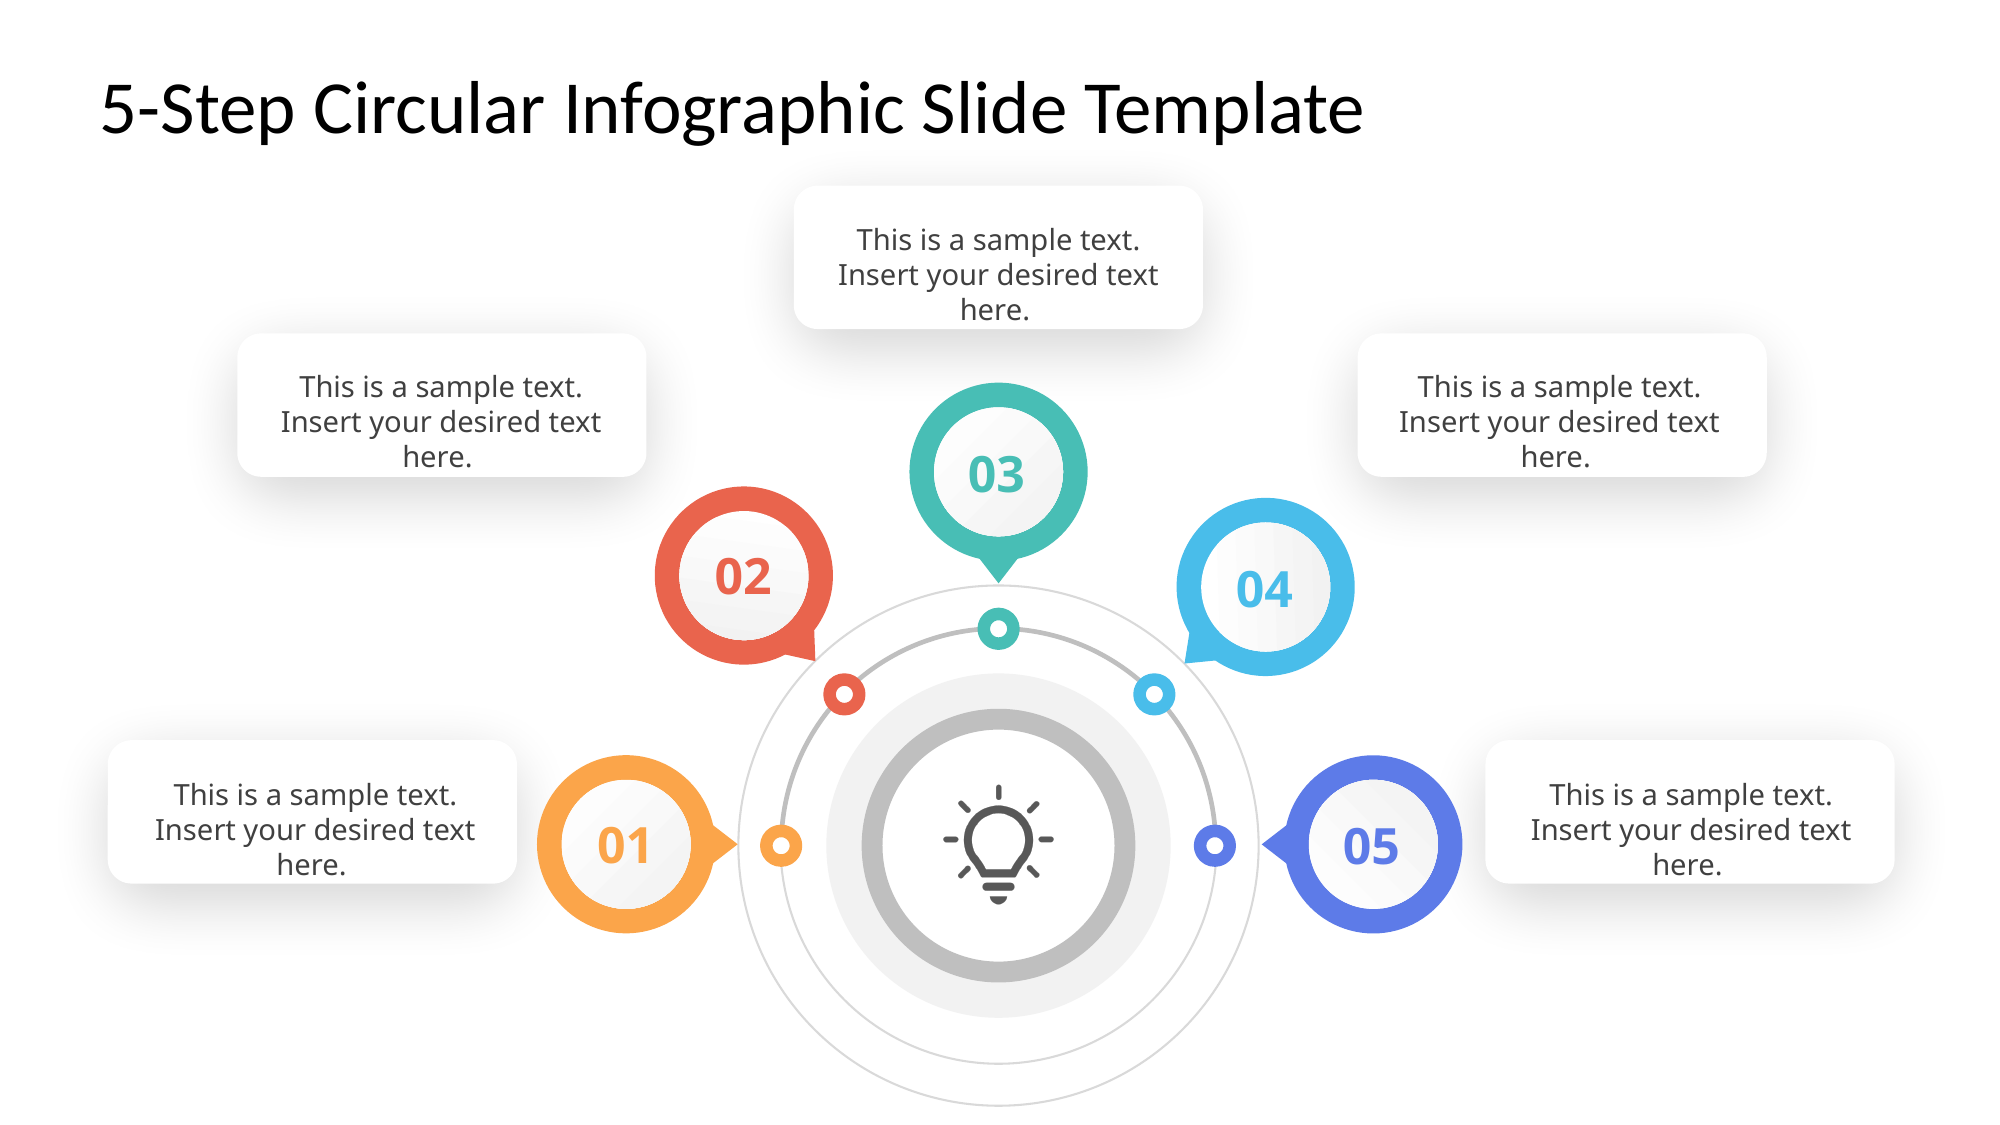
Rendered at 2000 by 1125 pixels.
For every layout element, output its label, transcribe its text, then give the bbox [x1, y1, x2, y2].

text_box [981, 611, 1016, 646]
text_box [854, 583, 1151, 681]
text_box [1261, 754, 1463, 934]
picture [932, 779, 1065, 912]
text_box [536, 754, 738, 934]
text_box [650, 494, 852, 674]
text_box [172, 283, 712, 562]
text_box [1137, 677, 1172, 712]
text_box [728, 135, 1268, 415]
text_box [42, 690, 582, 969]
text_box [1292, 283, 1832, 562]
text_box [1197, 828, 1232, 863]
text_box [897, 393, 1100, 573]
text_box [1156, 505, 1359, 684]
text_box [1420, 690, 1960, 969]
text_box [827, 679, 862, 712]
text_box [764, 828, 799, 863]
title 5-Step Circular Infographic Slide Template [99, 45, 1900, 162]
text_box [781, 628, 1216, 848]
text_box [742, 683, 1256, 1108]
